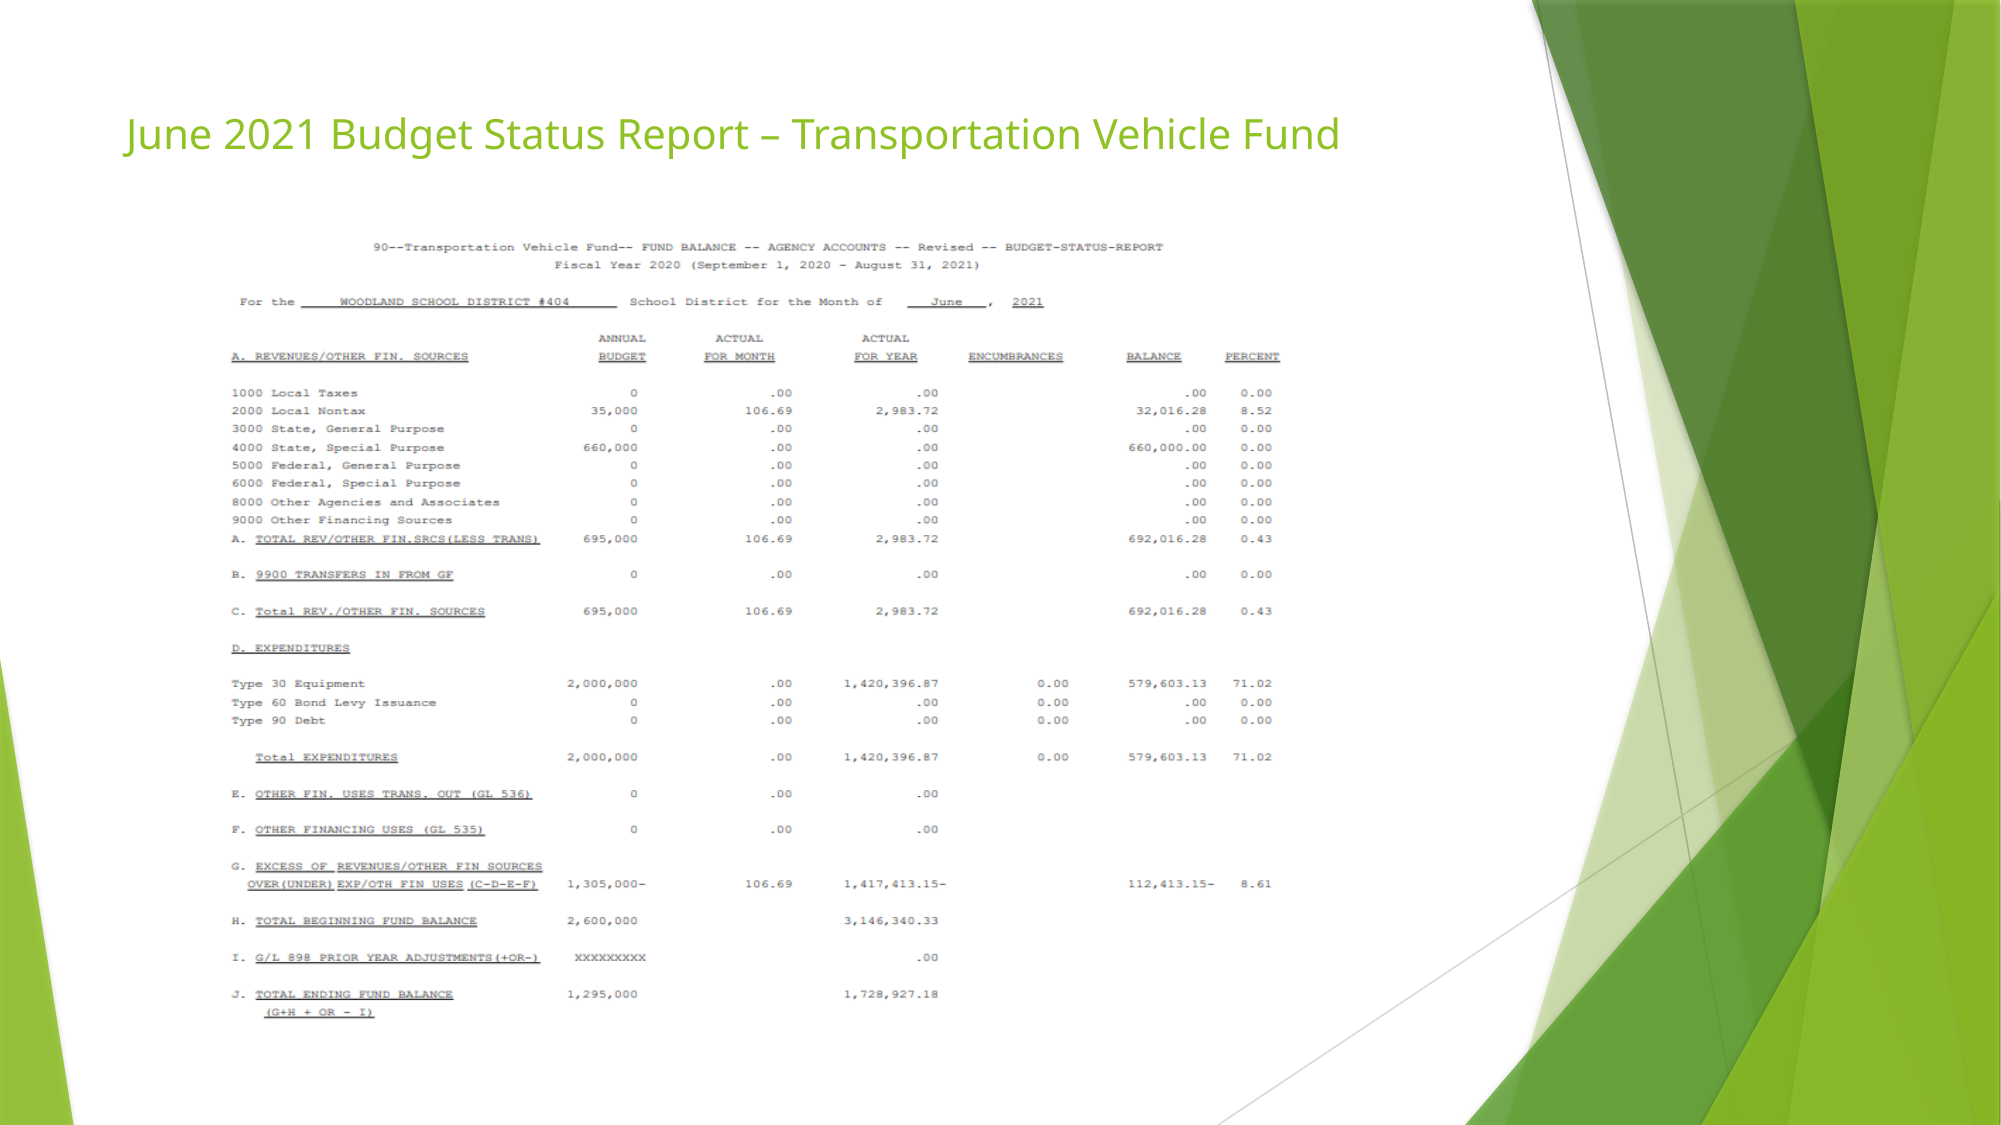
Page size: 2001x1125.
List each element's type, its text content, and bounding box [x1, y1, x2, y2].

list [218, 234, 1314, 1026]
title June 2021 Budget Status Report – Transportation Vehicle Fund [111, 99, 1522, 181]
